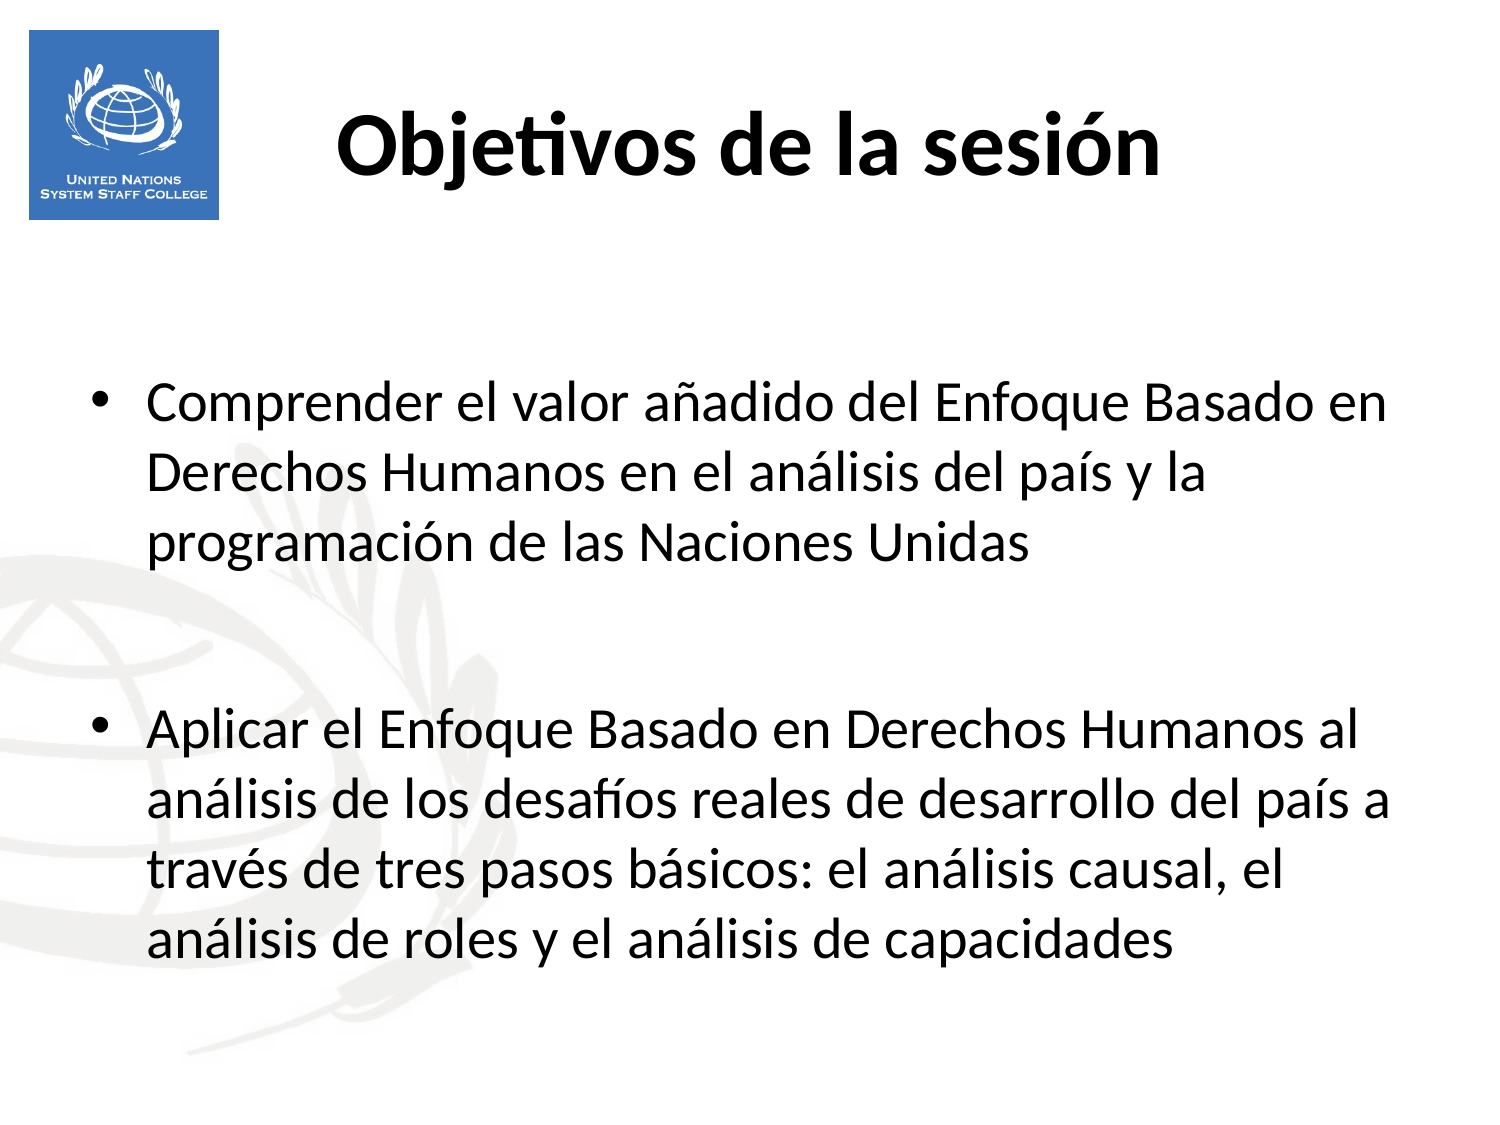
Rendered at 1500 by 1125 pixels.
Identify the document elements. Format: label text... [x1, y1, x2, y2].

picture [29, 30, 219, 220]
list Comprender el valor añadido del Enfoque Basado en Derechos Humanos en el análisis del país y la programación de las Naciones Unidas Aplicar el Enfoque Basado en Derechos Humanos al análisis de los desafíos reales de desarrollo del país a través de tres pasos básicos: el análisis causal, el análisis de roles y el análisis de capacidades [74, 262, 1426, 1006]
title Objetivos de la sesión [74, 44, 1426, 233]
